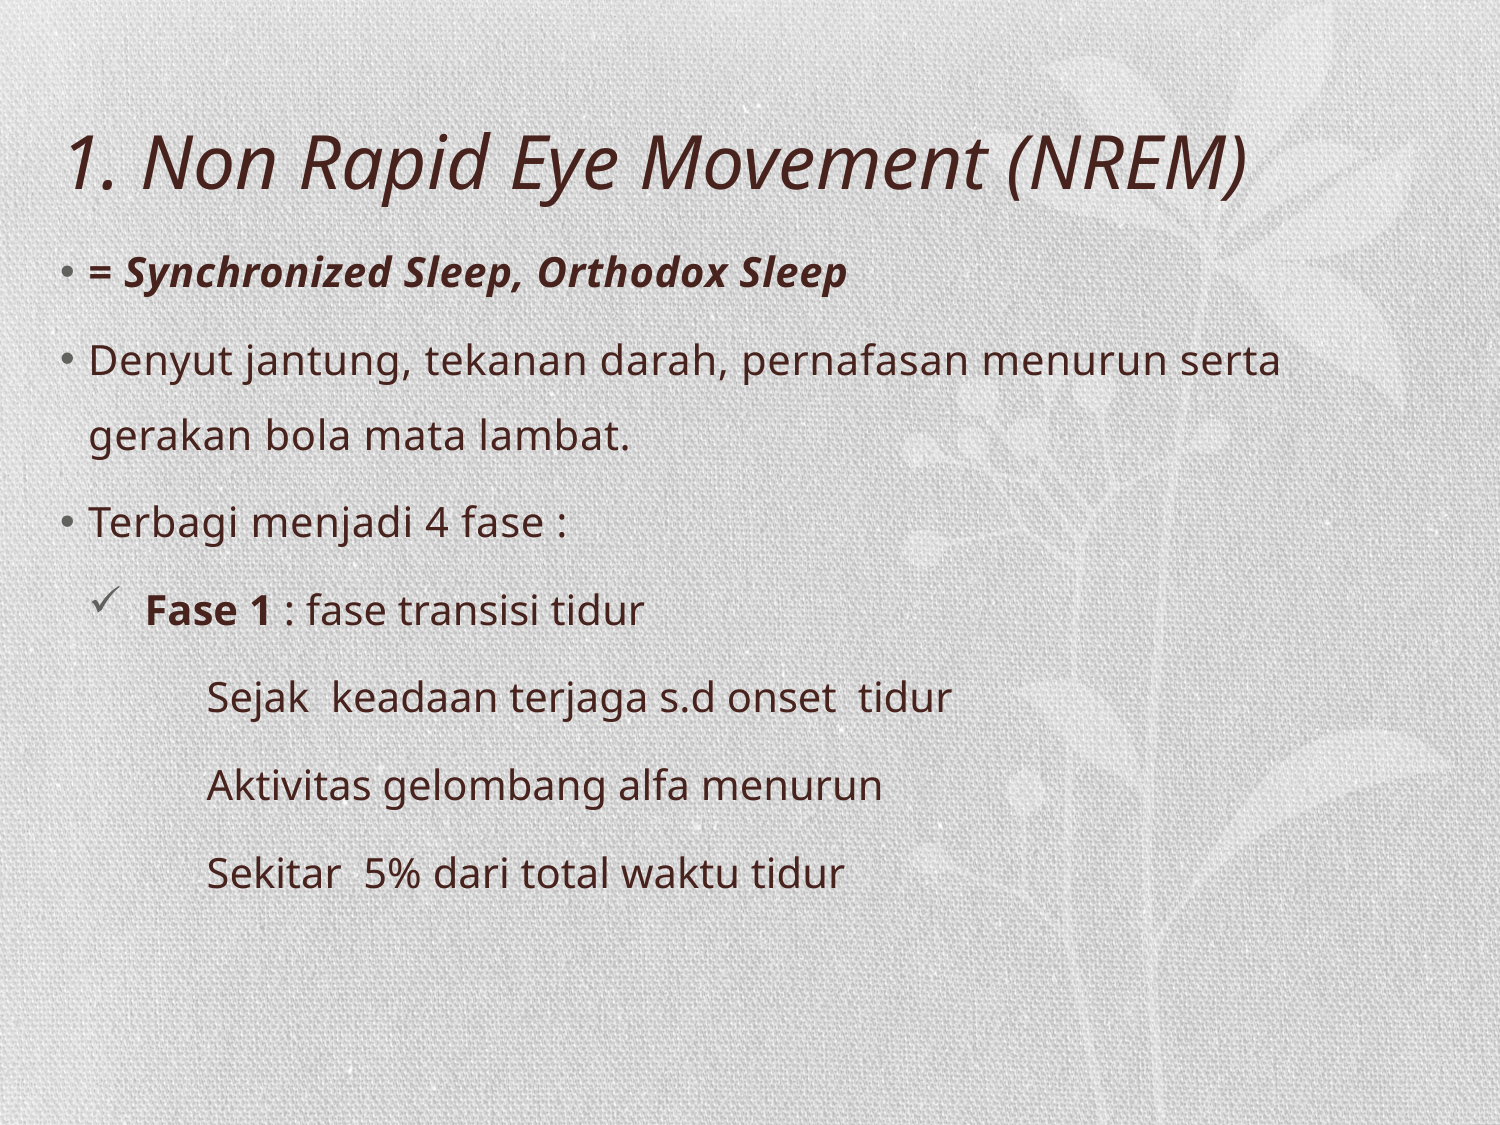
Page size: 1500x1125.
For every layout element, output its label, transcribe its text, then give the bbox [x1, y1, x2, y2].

list = Synchronized Sleep, Orthodox Sleep Denyut jantung, tekanan darah, pernafasan menurun serta gerakan bola mata lambat. Terbagi menjadi 4 fase : Fase 1 : fase transisi tidur Sejak keadaan terjaga s.d onset tidur Aktivitas gelombang alfa menurun Sekitar 5% dari total waktu tidur [45, 213, 1455, 1063]
title 1. Non Rapid Eye Movement (NREM) [45, 37, 1455, 213]
